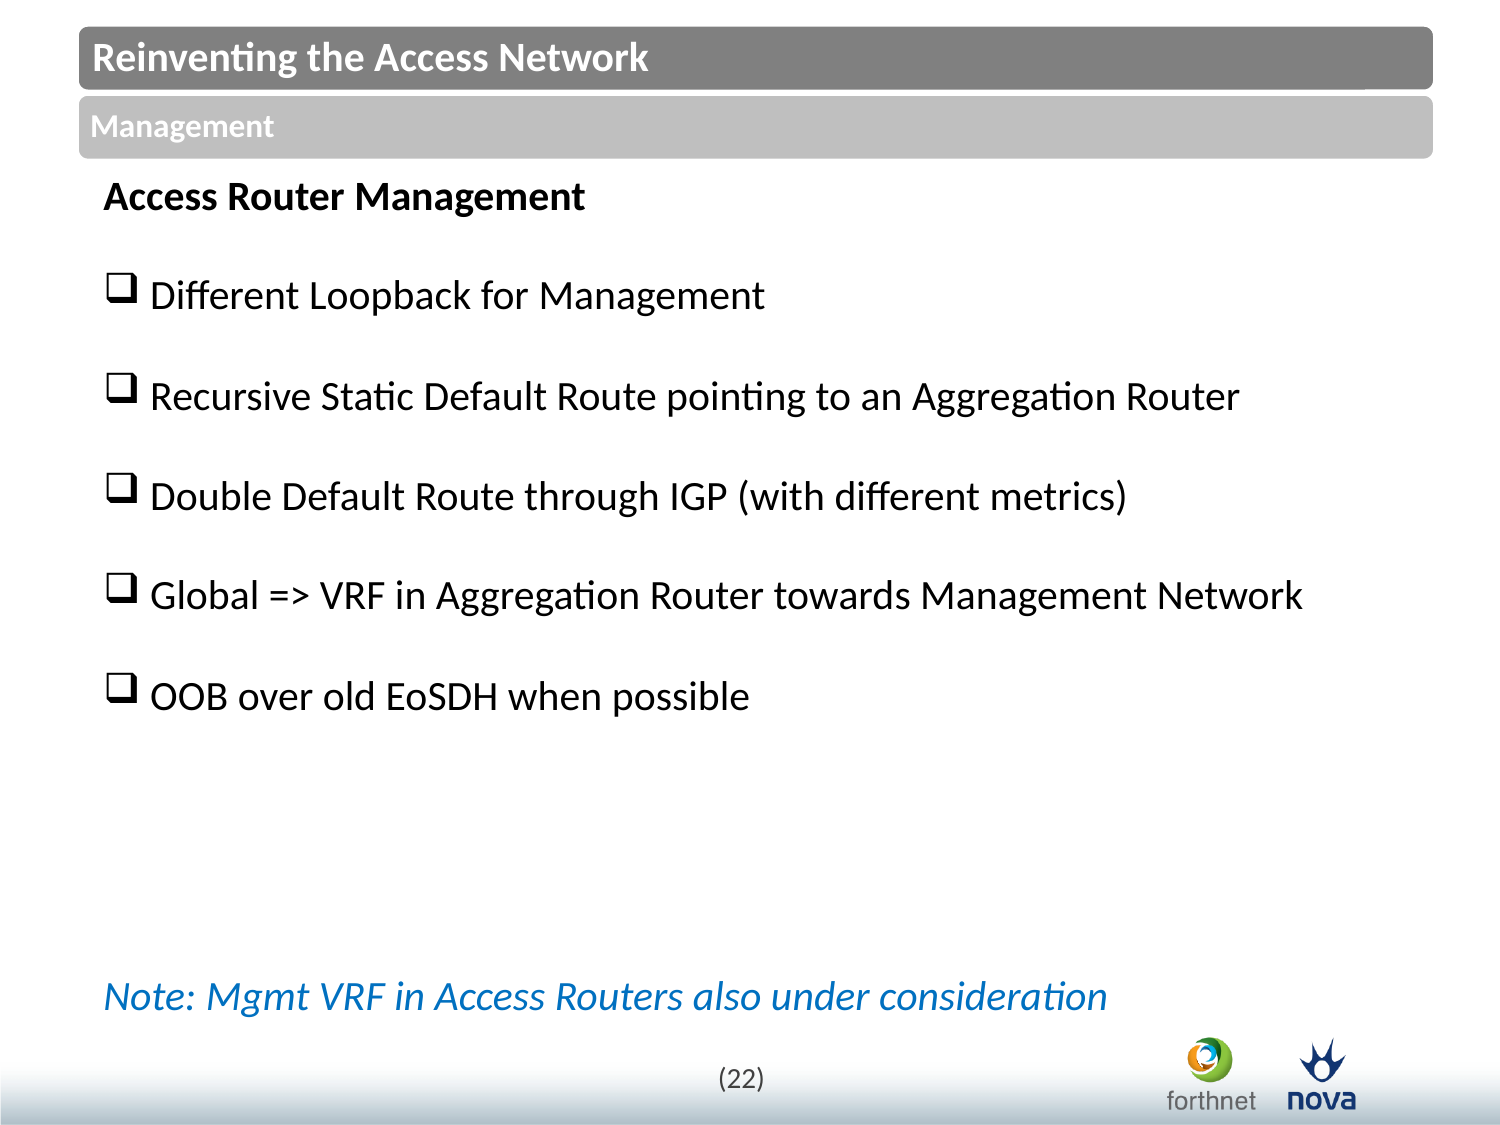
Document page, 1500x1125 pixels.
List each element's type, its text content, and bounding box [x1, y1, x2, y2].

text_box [76, 24, 1436, 162]
text_box Access Router Management Different Loopback for Management Recursive Static Default Route pointing to an Aggregation Router Double Default Route through IGP (with different metrics) Global => VRF in Aggregation Router towards Management Network OOB over old EoSDH when possible Note: Mgmt VRF in Access Routers also under consideration [88, 169, 1424, 1026]
picture [2, 1026, 1500, 1125]
slide_number (22) [703, 1046, 1054, 1107]
